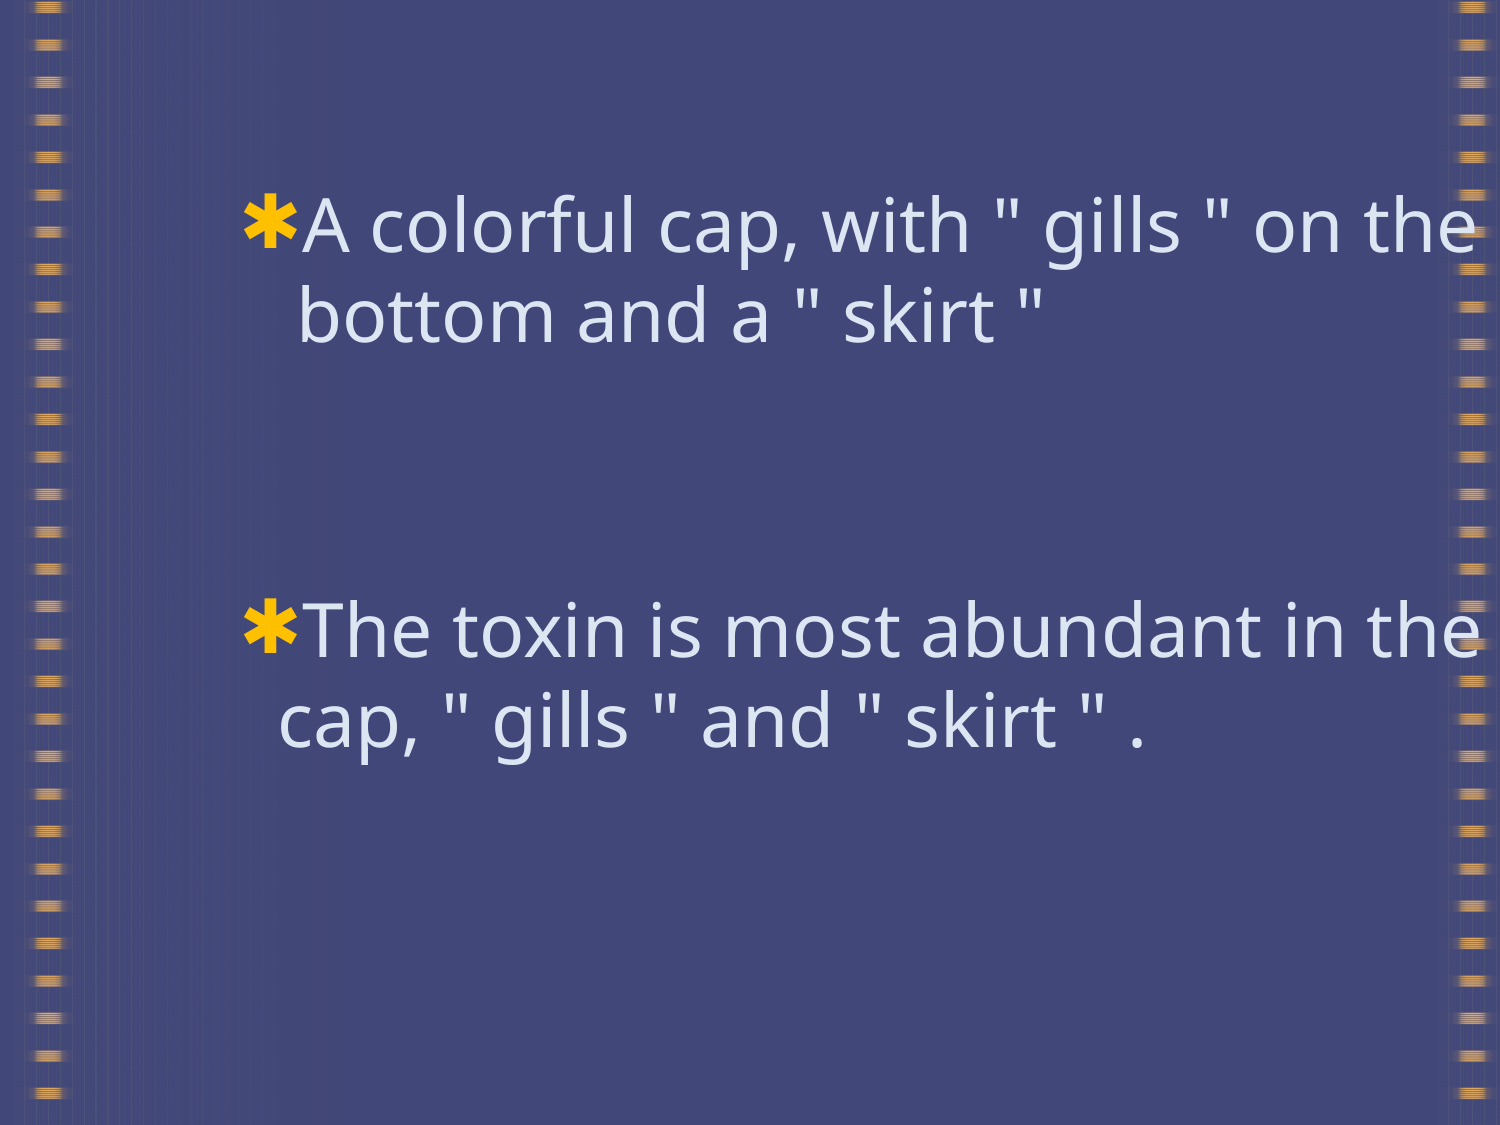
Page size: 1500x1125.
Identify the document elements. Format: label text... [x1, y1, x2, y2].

text_box A colorful cap, with " gills " on the bottom and a " skirt " The toxin is most abundant in the cap, " gills " and " skirt " . [0, 0, 1500, 1125]
